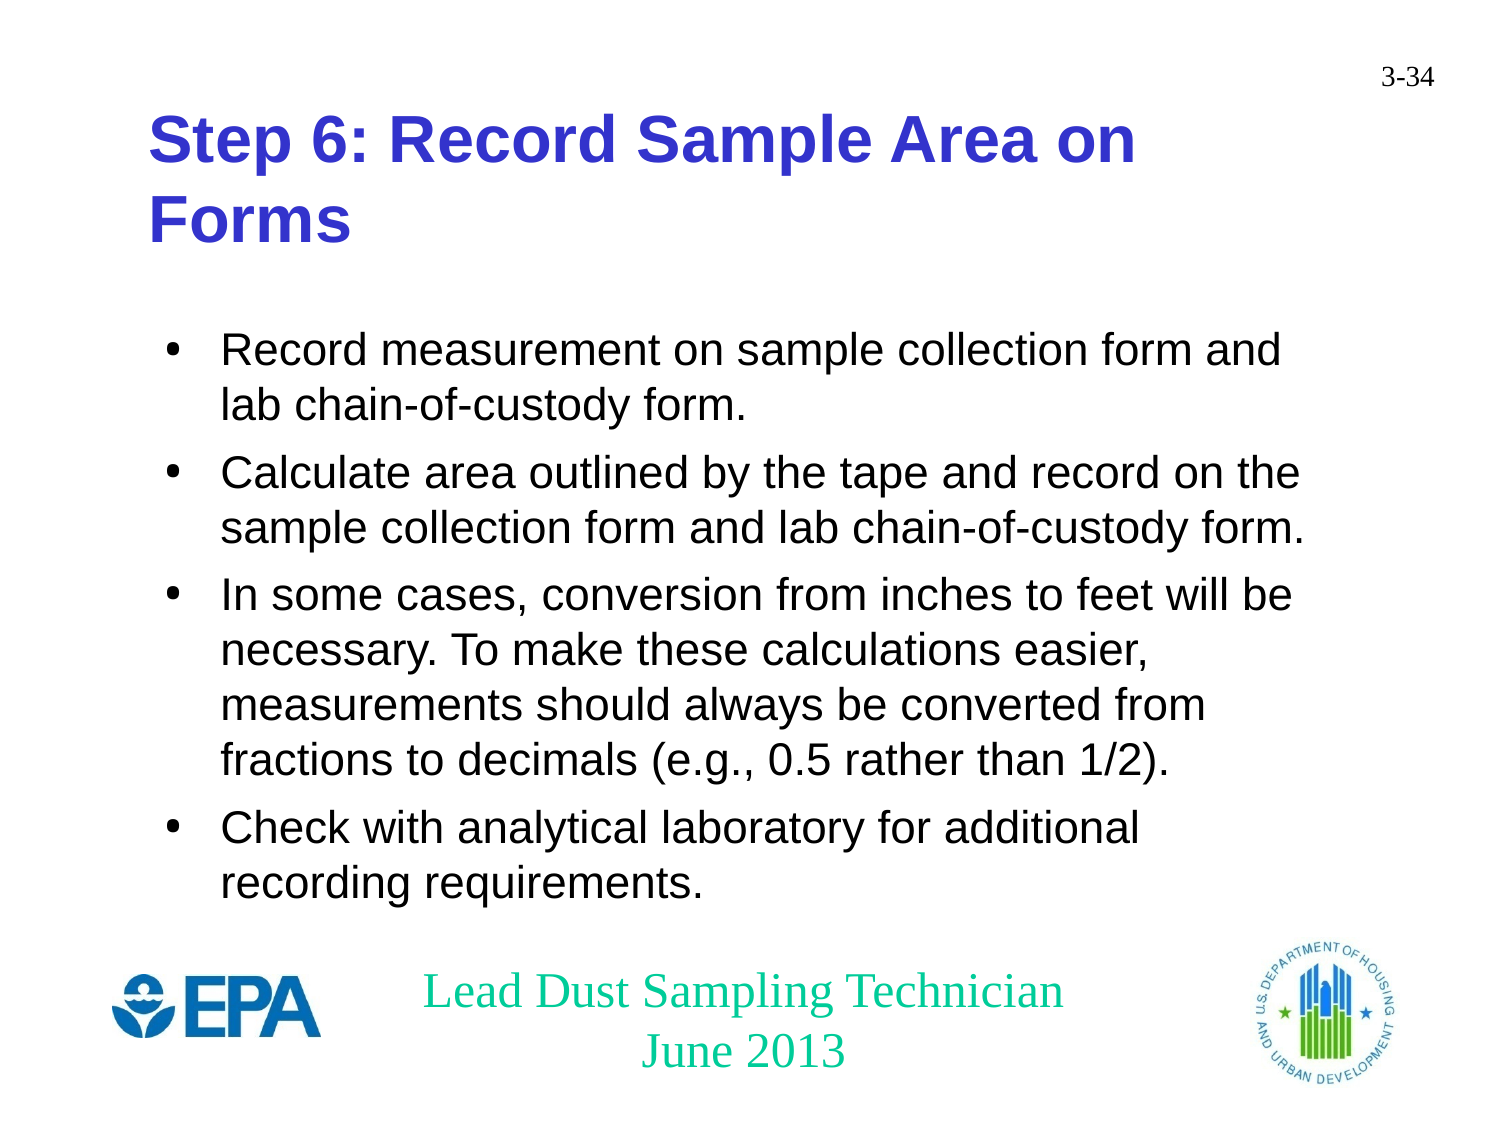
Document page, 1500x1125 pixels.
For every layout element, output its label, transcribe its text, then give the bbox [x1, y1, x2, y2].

picture [112, 974, 321, 1038]
picture [1250, 937, 1400, 1088]
text_box Step 6: Record Sample Area on Forms [133, 81, 1371, 270]
text_box Record measurement on sample collection form and lab chain-of-custody form. Calculate area outlined by the tape and record on the sample collection form and lab chain-of-custody form. In some cases, conversion from inches to feet will be necessary. To make these calculations easier, measurements should always be converted from fractions to decimals (e.g., 0.5 rather than 1/2). Check with analytical laboratory for additional recording requirements. [150, 312, 1359, 918]
